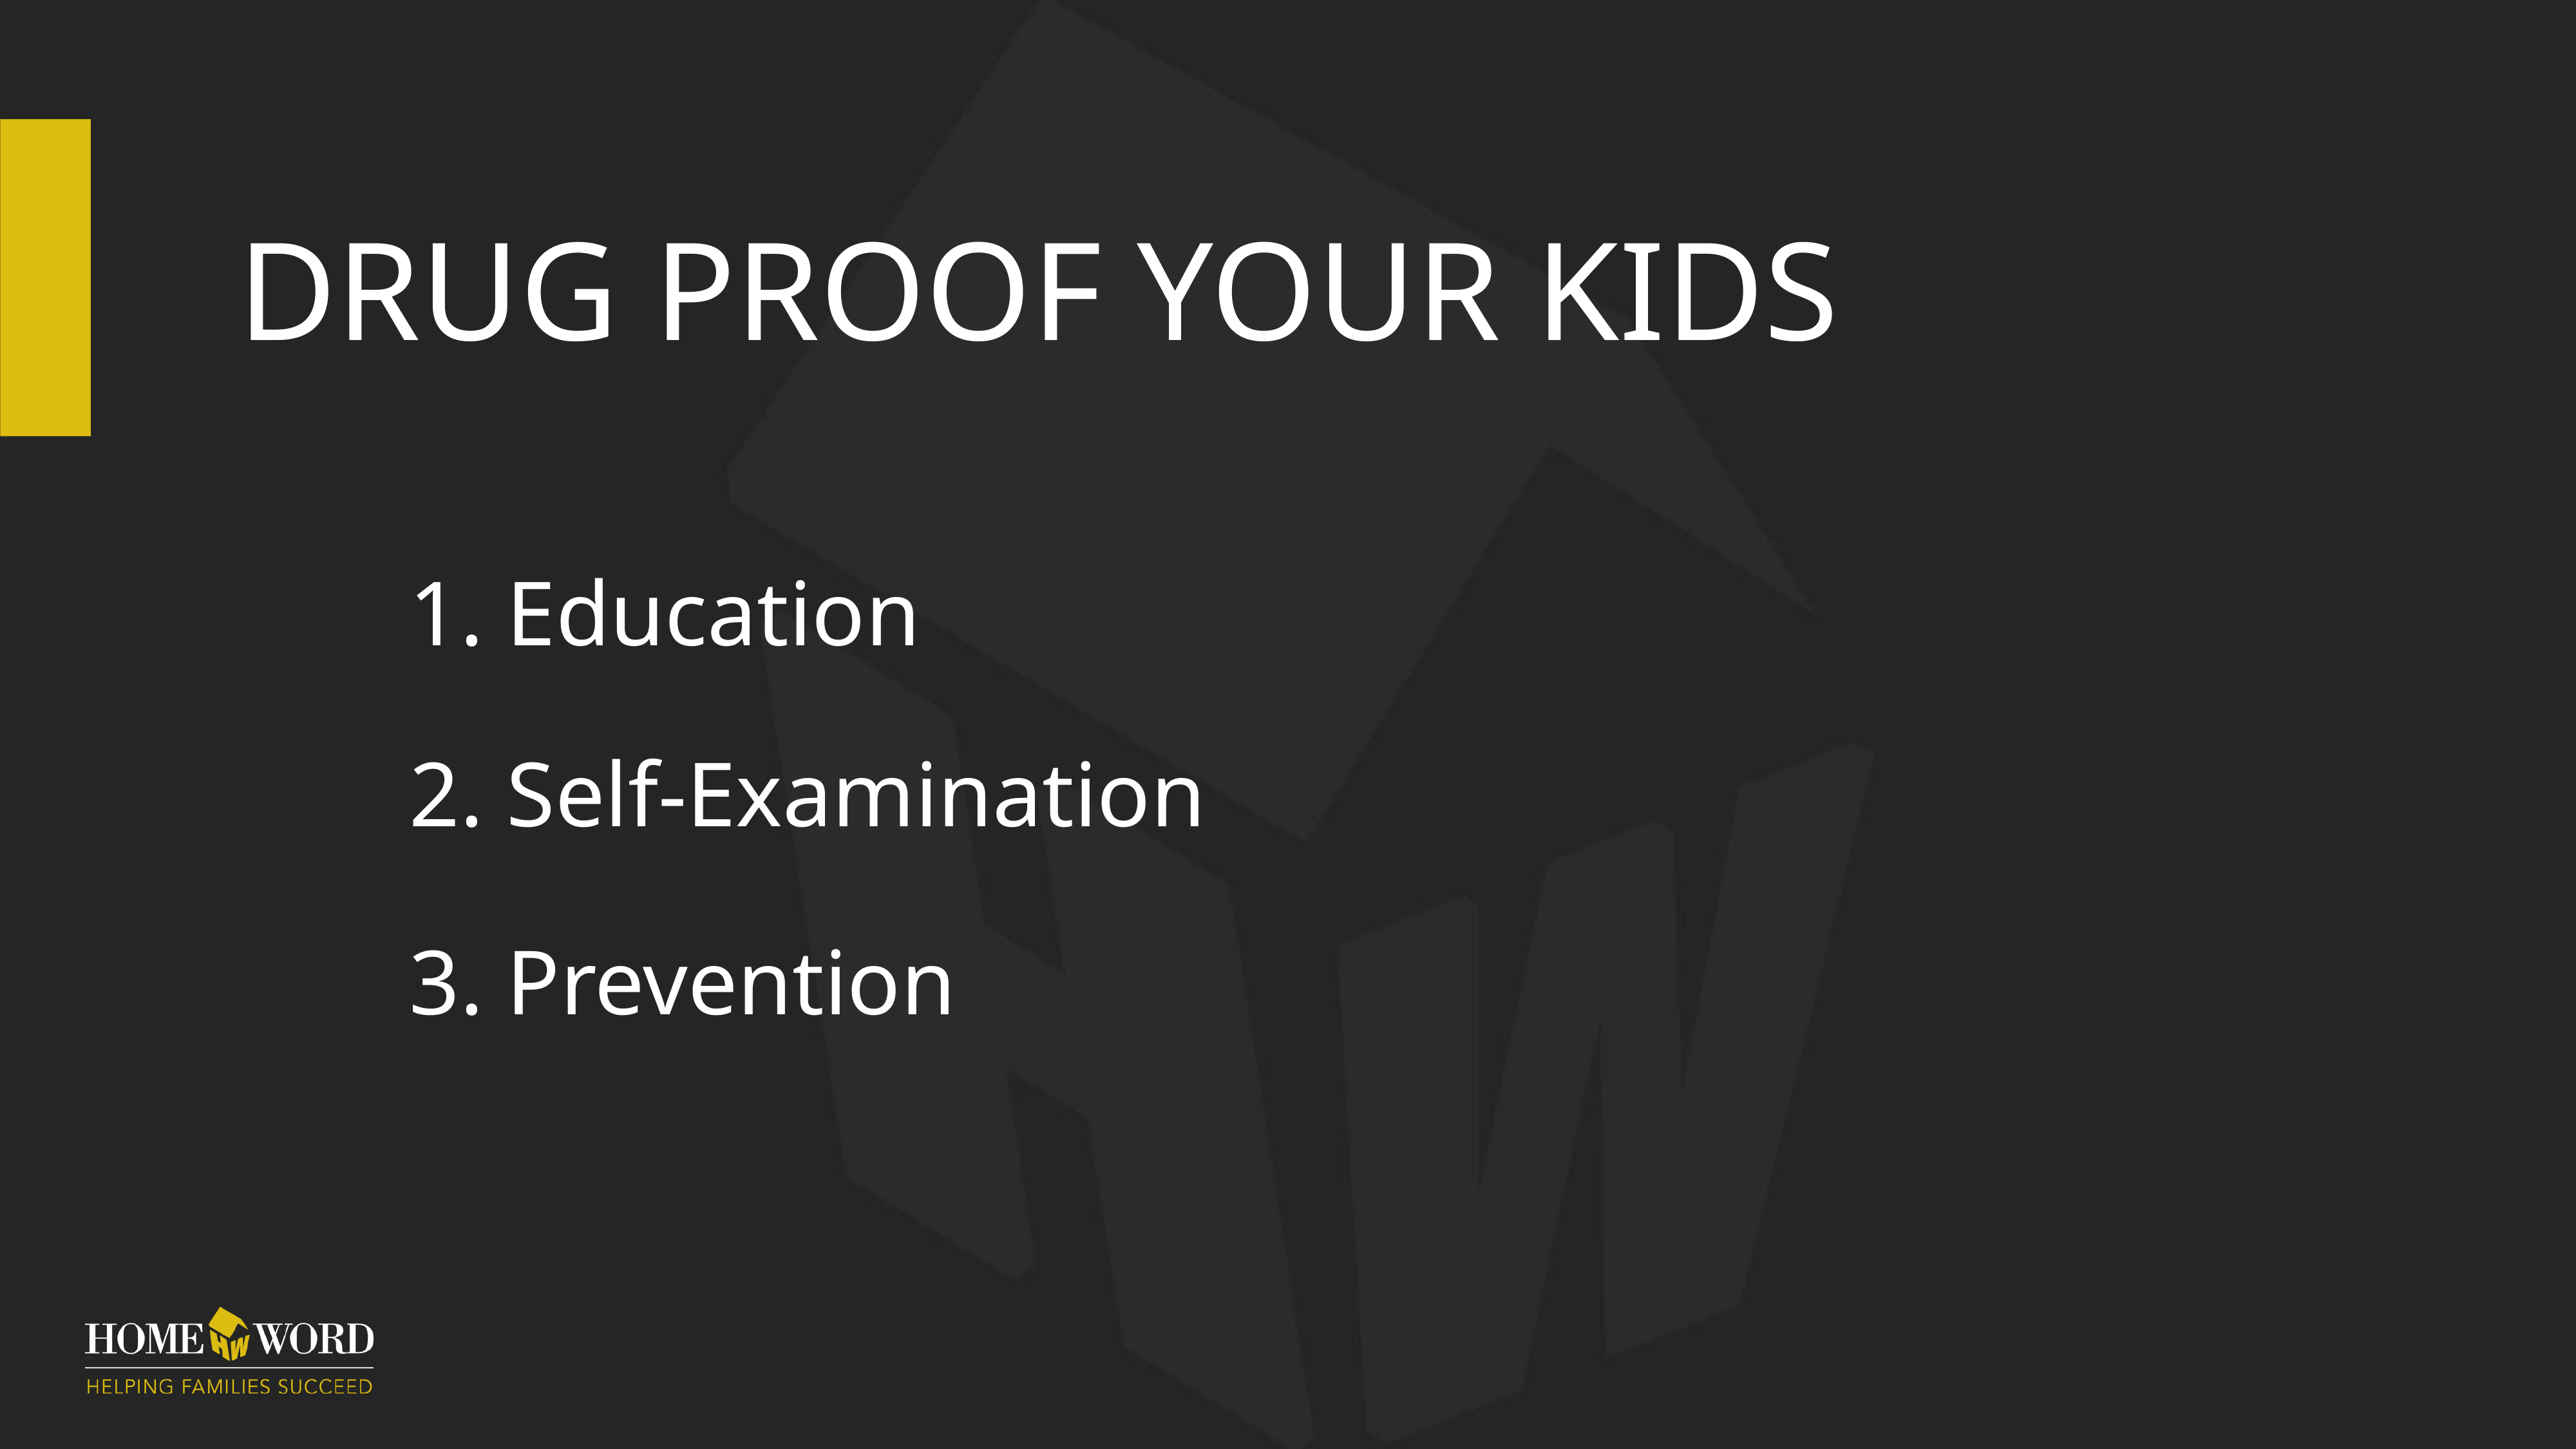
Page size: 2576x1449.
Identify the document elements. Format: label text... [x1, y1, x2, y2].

picture [0, 0, 2576, 1449]
title Drug Proof Your Kids [232, 199, 2282, 466]
text_box Prevention [404, 920, 2385, 1238]
text_box Education Self-Examination [404, 551, 2385, 869]
